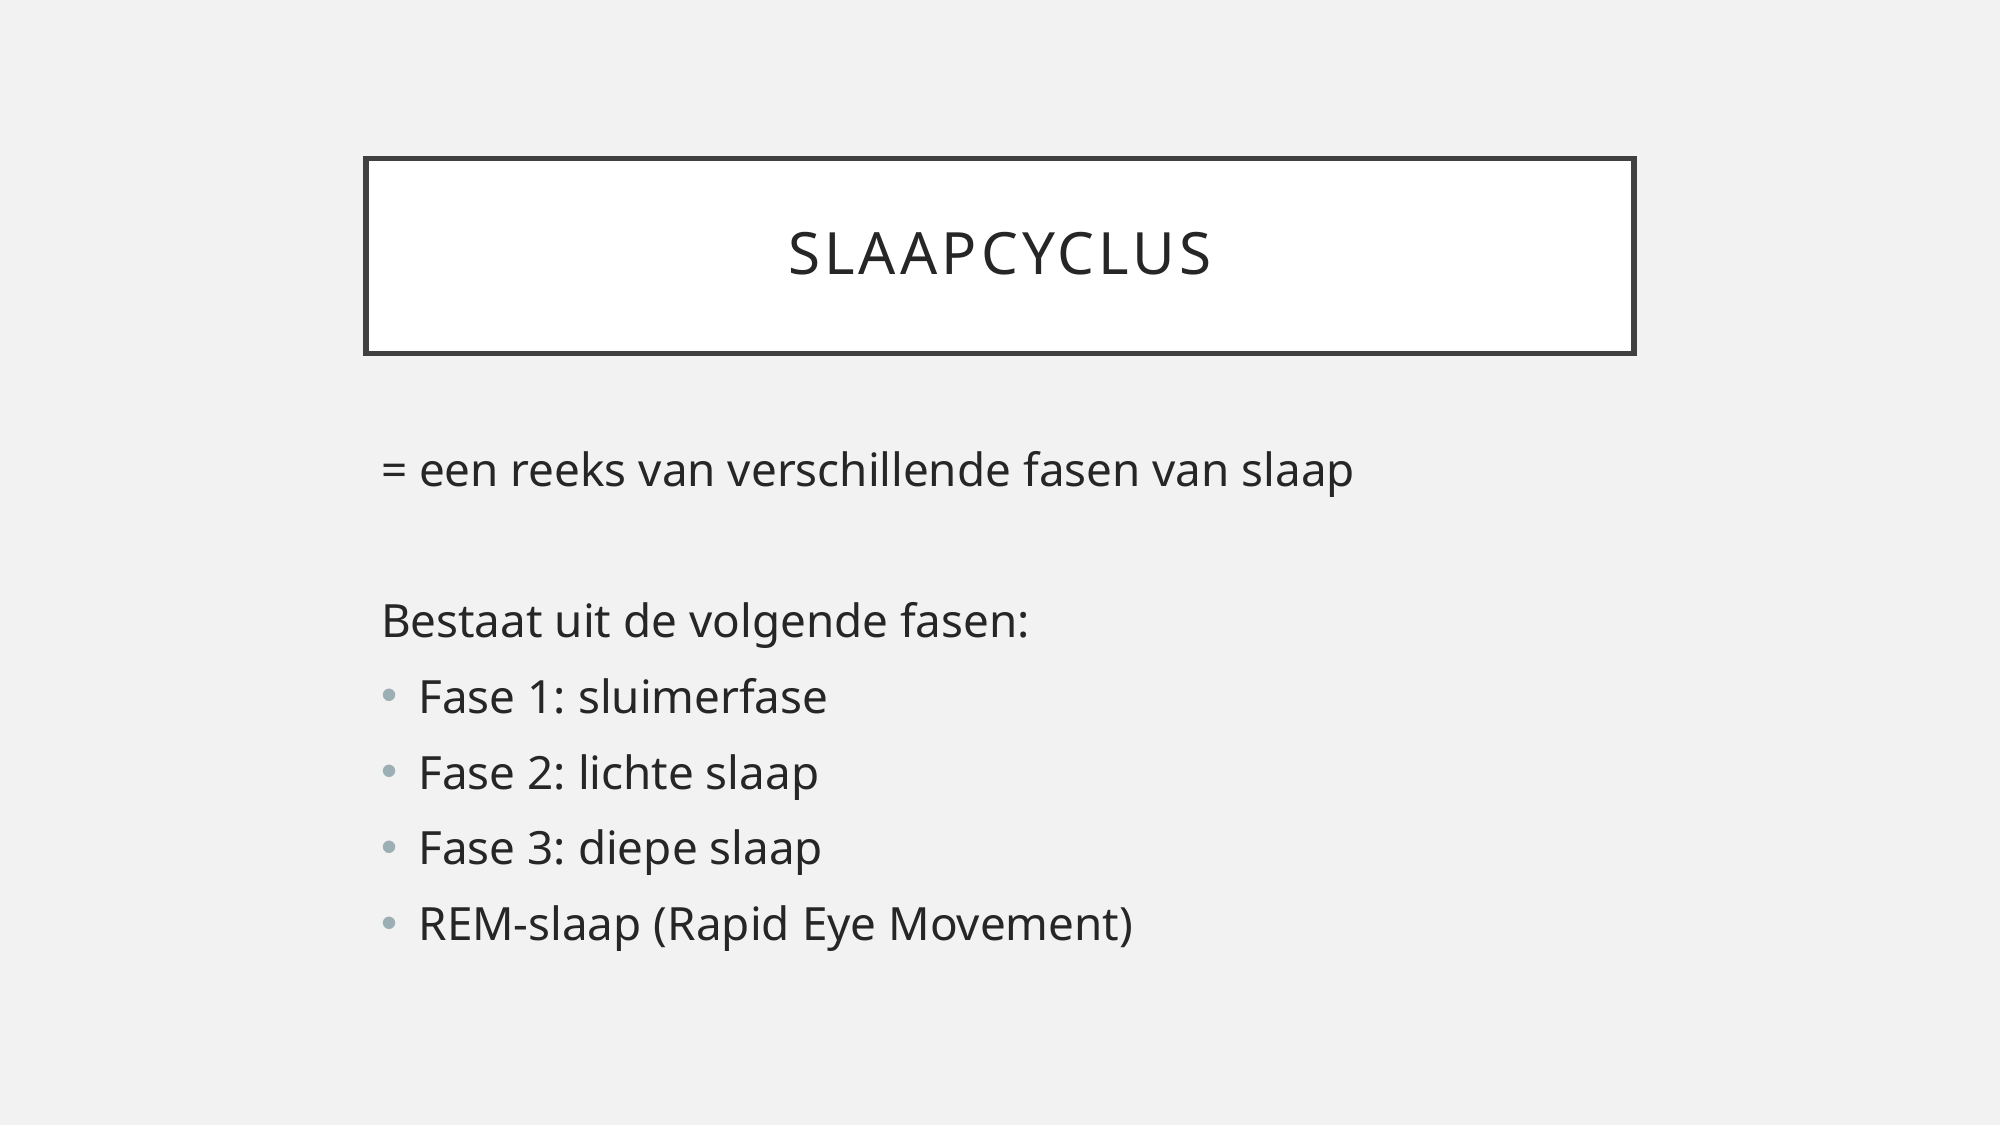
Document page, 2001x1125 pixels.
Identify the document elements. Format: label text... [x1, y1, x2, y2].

title slaapcyclus [363, 156, 1637, 356]
list = een reeks van verschillende fasen van slaap Bestaat uit de volgende fasen: Fase 1: sluimerfase Fase 2: lichte slaap Fase 3: diepe slaap REM-slaap (Rapid Eye Movement) [366, 432, 1634, 1087]
